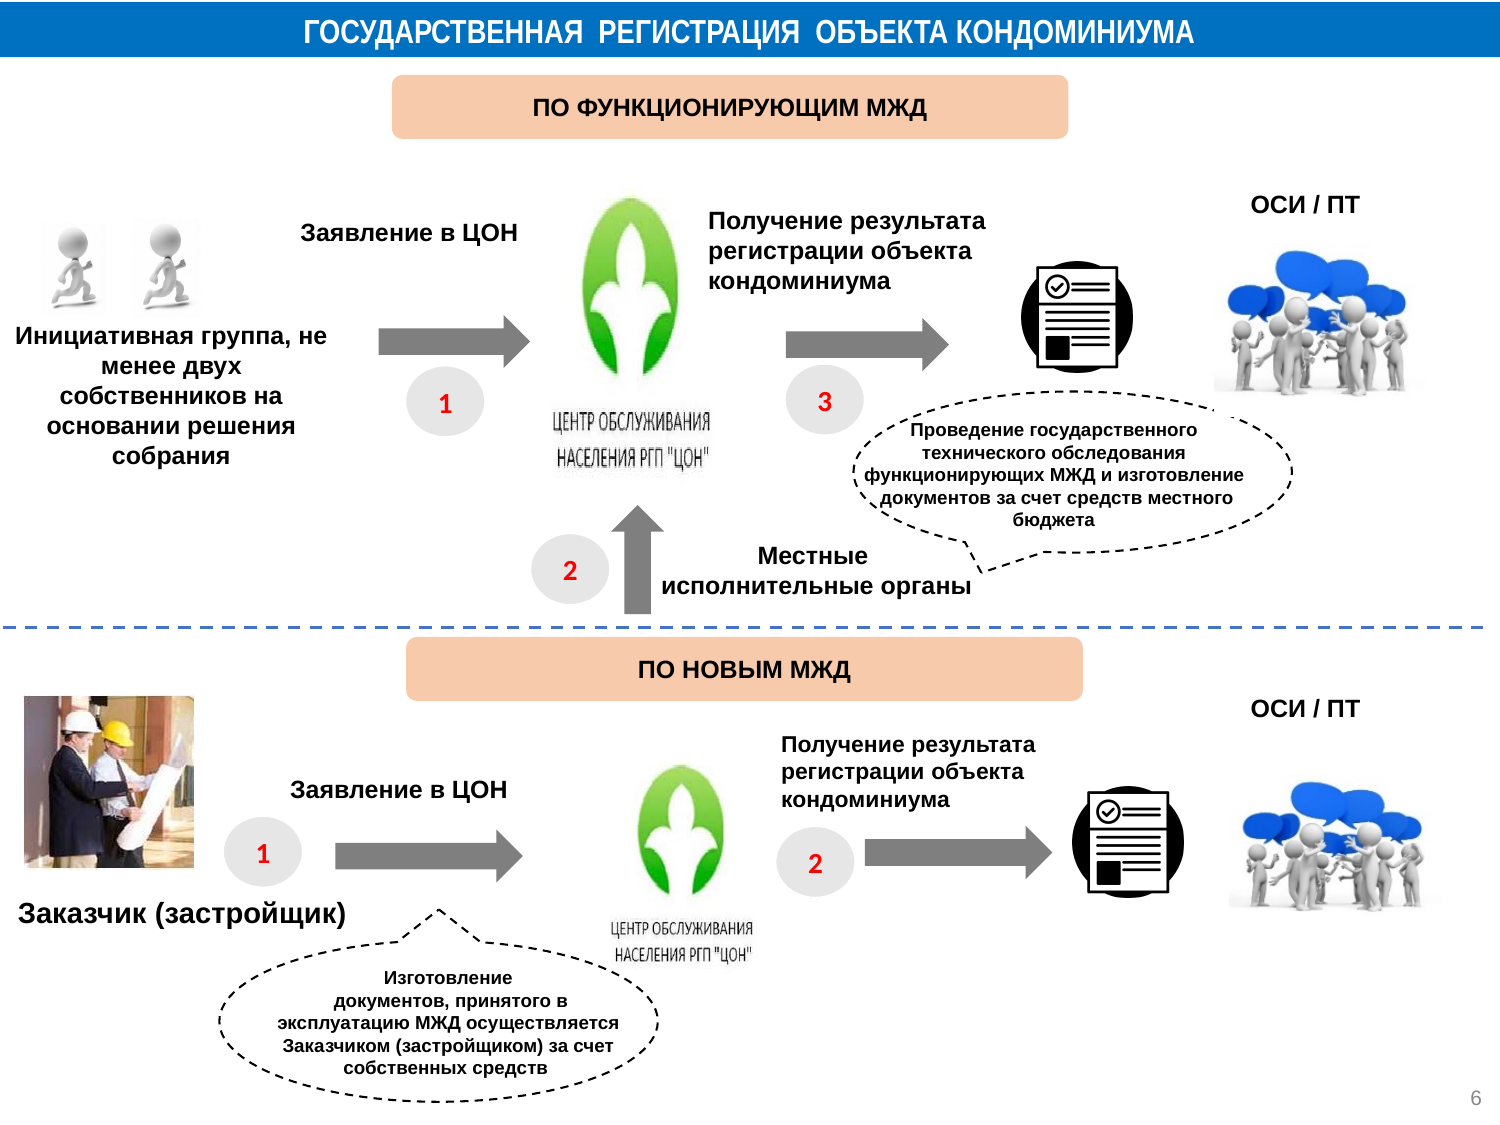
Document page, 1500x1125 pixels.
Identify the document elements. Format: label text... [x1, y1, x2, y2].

text_box ПО ФУНКЦИОНИРУЮЩИМ МЖД [391, 74, 1069, 139]
picture [131, 218, 202, 317]
picture [1021, 261, 1133, 373]
picture [545, 175, 718, 503]
text_box Заказчик (застройщик) [3, 886, 364, 937]
text_box [932, 391, 1208, 410]
text_box Получение результата регистрации объекта кондоминиума [722, 196, 1091, 302]
text_box Получение результата регистрации объекта кондоминиума [709, 721, 1164, 820]
text_box Изготовление документов, принятого в эксплуатацию МЖД осуществляется Заказчиком (застройщиком) за счет собственных средств [259, 958, 637, 1087]
text_box [335, 829, 523, 883]
picture [604, 748, 760, 988]
picture [23, 695, 194, 871]
picture [1213, 243, 1426, 417]
text_box 1 [222, 815, 304, 888]
text_box ОСИ / ПТ [1100, 685, 1500, 730]
text_box [624, 608, 651, 615]
text_box 3 [784, 363, 865, 436]
text_box [637, 996, 658, 1056]
text_box Инициативная группа, не менее двух собственников на основании решения собрания [0, 312, 343, 477]
text_box ГОСУДАРСТВЕННАЯ РЕГИСТРАЦИЯ ОБЪЕКТА КОНДОМИНИУМА [0, 2, 1500, 58]
text_box 2 [530, 533, 611, 606]
text_box [312, 1087, 566, 1102]
text_box Заявление в ЦОН [238, 208, 540, 254]
text_box Заявление в ЦОН [274, 766, 526, 812]
picture [41, 221, 107, 315]
text_box [611, 510, 665, 532]
text_box [864, 825, 1053, 880]
text_box [302, 909, 575, 958]
text_box [785, 318, 949, 372]
text_box [1264, 432, 1292, 512]
text_box 2 [775, 826, 856, 898]
text_box ОСИ / ПТ [1095, 181, 1500, 226]
picture [1072, 786, 1184, 898]
text_box [378, 314, 531, 369]
text_box [219, 975, 259, 1068]
text_box Проведение государственного технического обследования функционирующих МЖД и изготовление документов за счет средств местного бюджета [844, 410, 1264, 539]
picture [1228, 775, 1442, 931]
text_box ПО НОВЫМ МЖД [406, 636, 1083, 701]
slide_number ‹#› [1159, 1067, 1497, 1125]
text_box 1 [405, 365, 486, 438]
text_box [1006, 539, 1195, 565]
text_box Местные исполнительные органы [620, 532, 1006, 608]
